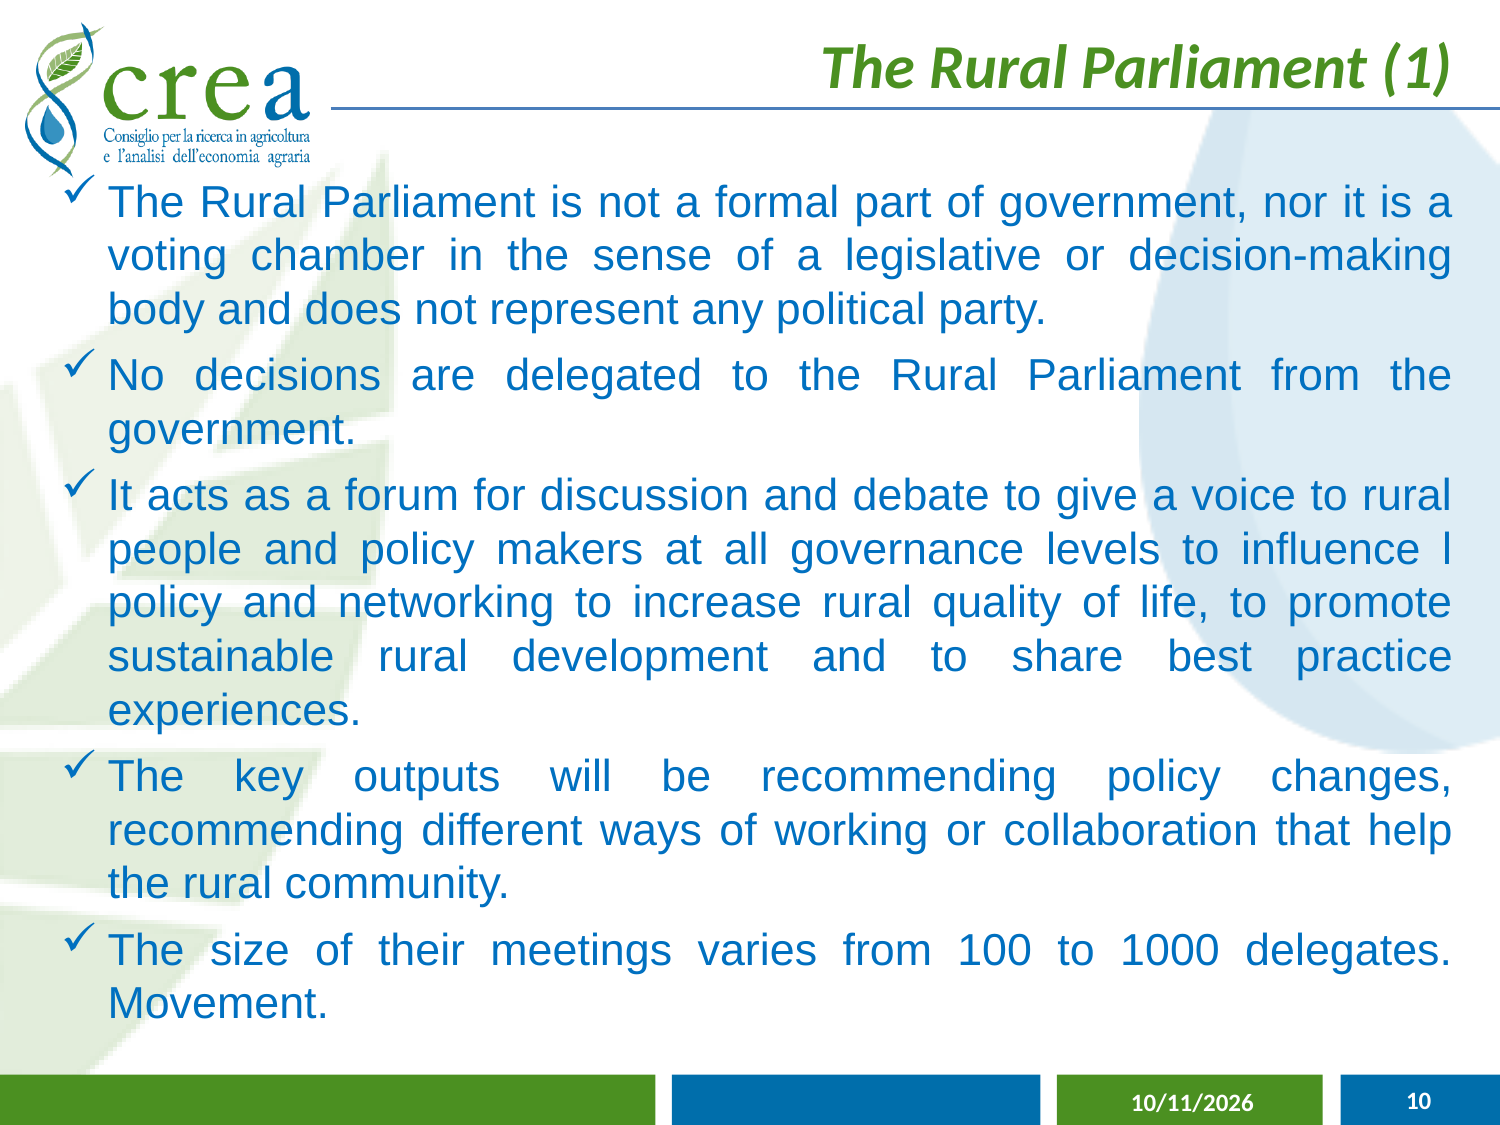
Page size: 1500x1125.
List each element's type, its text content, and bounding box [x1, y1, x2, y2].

picture [0, 22, 408, 1079]
text_box The Rural Parliament is not a formal part of government, nor it is a voting chamber in the sense of a legislative or decision-making body and does not represent any political party. No decisions are delegated to the Rural Parliament from the government. It acts as a forum for discussion and debate to give a voice to rural people and policy makers at all governance levels to influence l policy and networking to increase rural quality of life, to promote sustainable rural development and to share best practice experiences. The key outputs will be recommending policy changes, recommending different ways of working or collaboration that help the rural community. The size of their meetings varies from 100 to 1000 delegates. Movement. [46, 165, 1471, 1036]
list The Rural Parliament (1) [336, 19, 1483, 90]
picture [1139, 110, 1500, 754]
